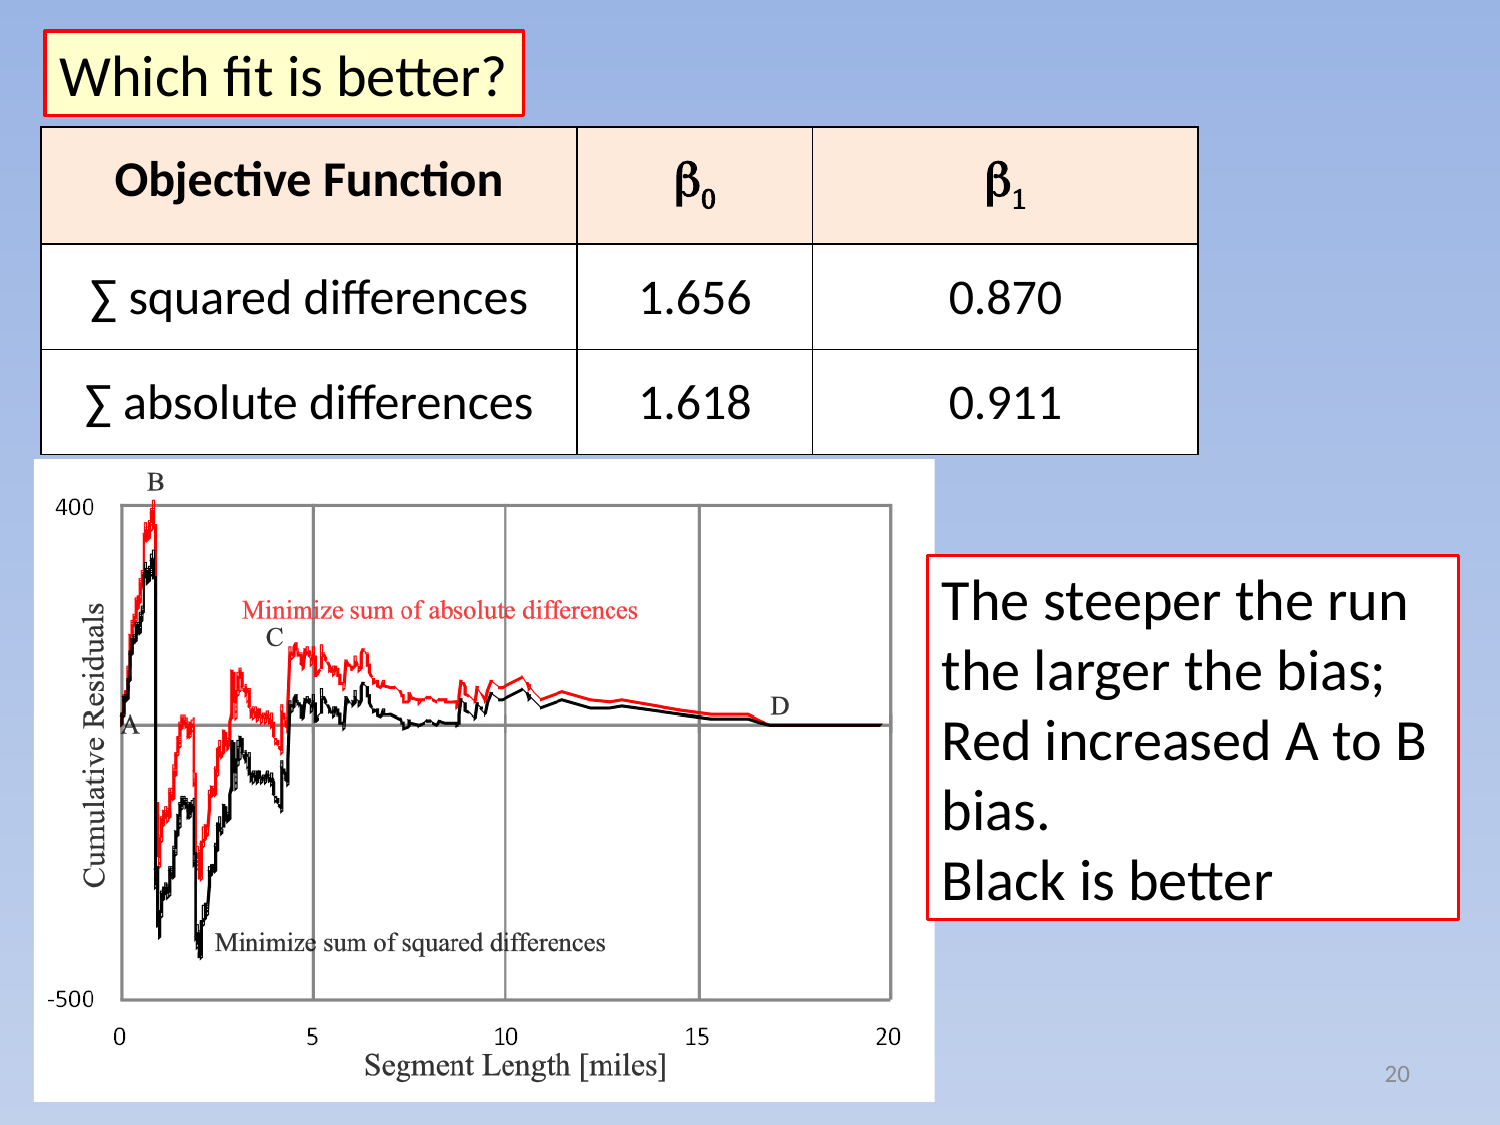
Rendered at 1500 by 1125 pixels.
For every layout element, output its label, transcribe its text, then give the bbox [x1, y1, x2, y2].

table_cell 1.618 [578, 350, 812, 454]
table_header Objective Function [42, 128, 576, 243]
table_cell 0.870 [813, 245, 1197, 349]
table_cell ∑ squared differences [42, 245, 576, 349]
slide_number 20 [1074, 1042, 1425, 1103]
table_cell ∑ absolute differences [42, 350, 576, 454]
table_cell 0.911 [813, 350, 1197, 454]
table_header b1 [813, 128, 1197, 243]
text_box Which fit is better? [45, 30, 524, 116]
picture [33, 458, 935, 1102]
table_cell 1.656 [578, 245, 812, 349]
table_header b0 [578, 128, 812, 243]
text_box The steeper the run the larger the bias; Red increased A to B bias. Black is better [939, 555, 1459, 920]
